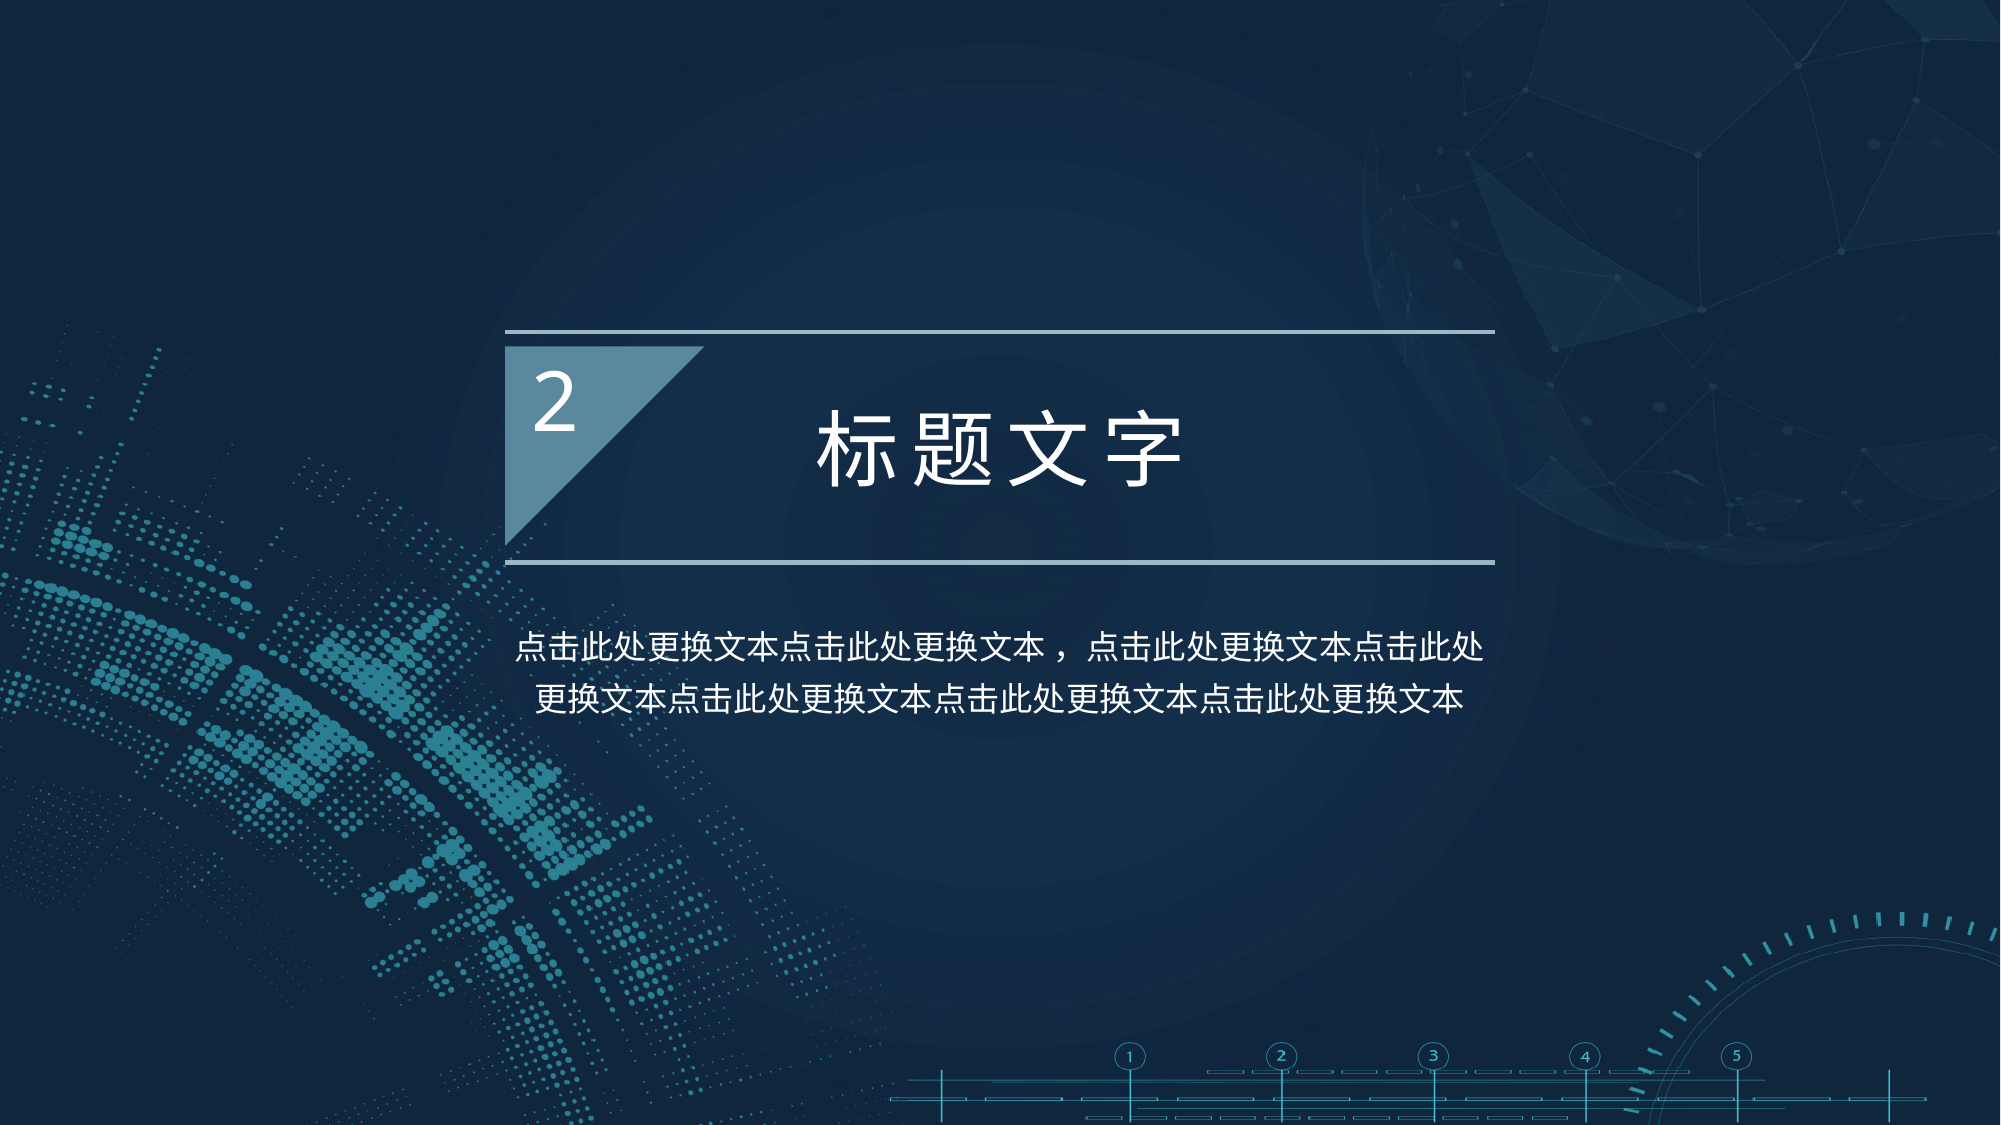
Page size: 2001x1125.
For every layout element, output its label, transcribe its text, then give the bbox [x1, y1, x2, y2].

picture [0, 0, 2001, 1125]
text_box 点击此处更换文本点击此处更换文本 ，点击此处更换文本点击此处更换文本点击此处更换文本点击此处更换文本点击此处更换文本 [505, 614, 1495, 900]
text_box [505, 331, 1495, 563]
